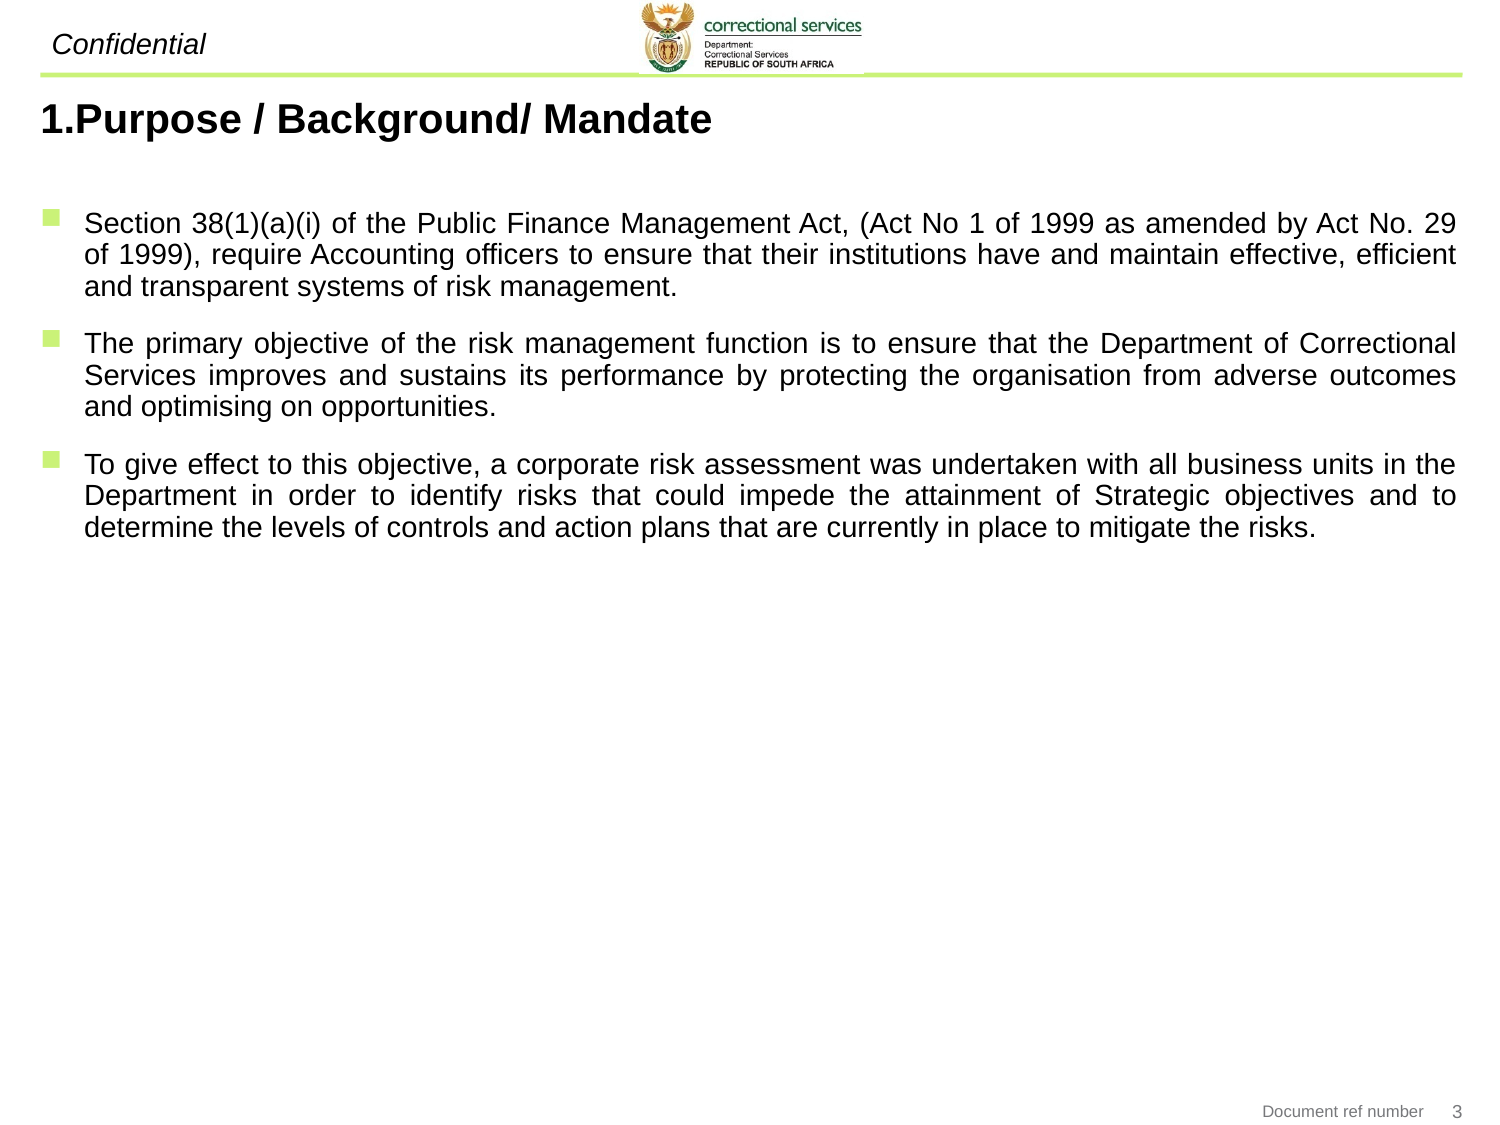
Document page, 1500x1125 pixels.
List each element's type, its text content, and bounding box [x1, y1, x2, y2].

picture [639, 0, 864, 74]
title 1.Purpose / Background/ Mandate [39, 97, 1460, 144]
list Section 38(1)(a)(i) of the Public Finance Management Act, (Act No 1 of 1999 as amended by Act No. 29 of 1999), require Accounting officers to ensure that their institutions have and maintain effective, efficient and transparent systems of risk management. The primary objective of the risk management function is to ensure that the Department of Correctional Services improves and sustains its performance by protecting the organisation from adverse outcomes and optimising on opportunities. To give effect to this objective, a corporate risk assessment was undertaken with all business units in the Department in order to identify risks that could impede the attainment of Strategic objectives and to determine the levels of controls and action plans that are currently in place to mitigate the risks. [39, 207, 1460, 623]
